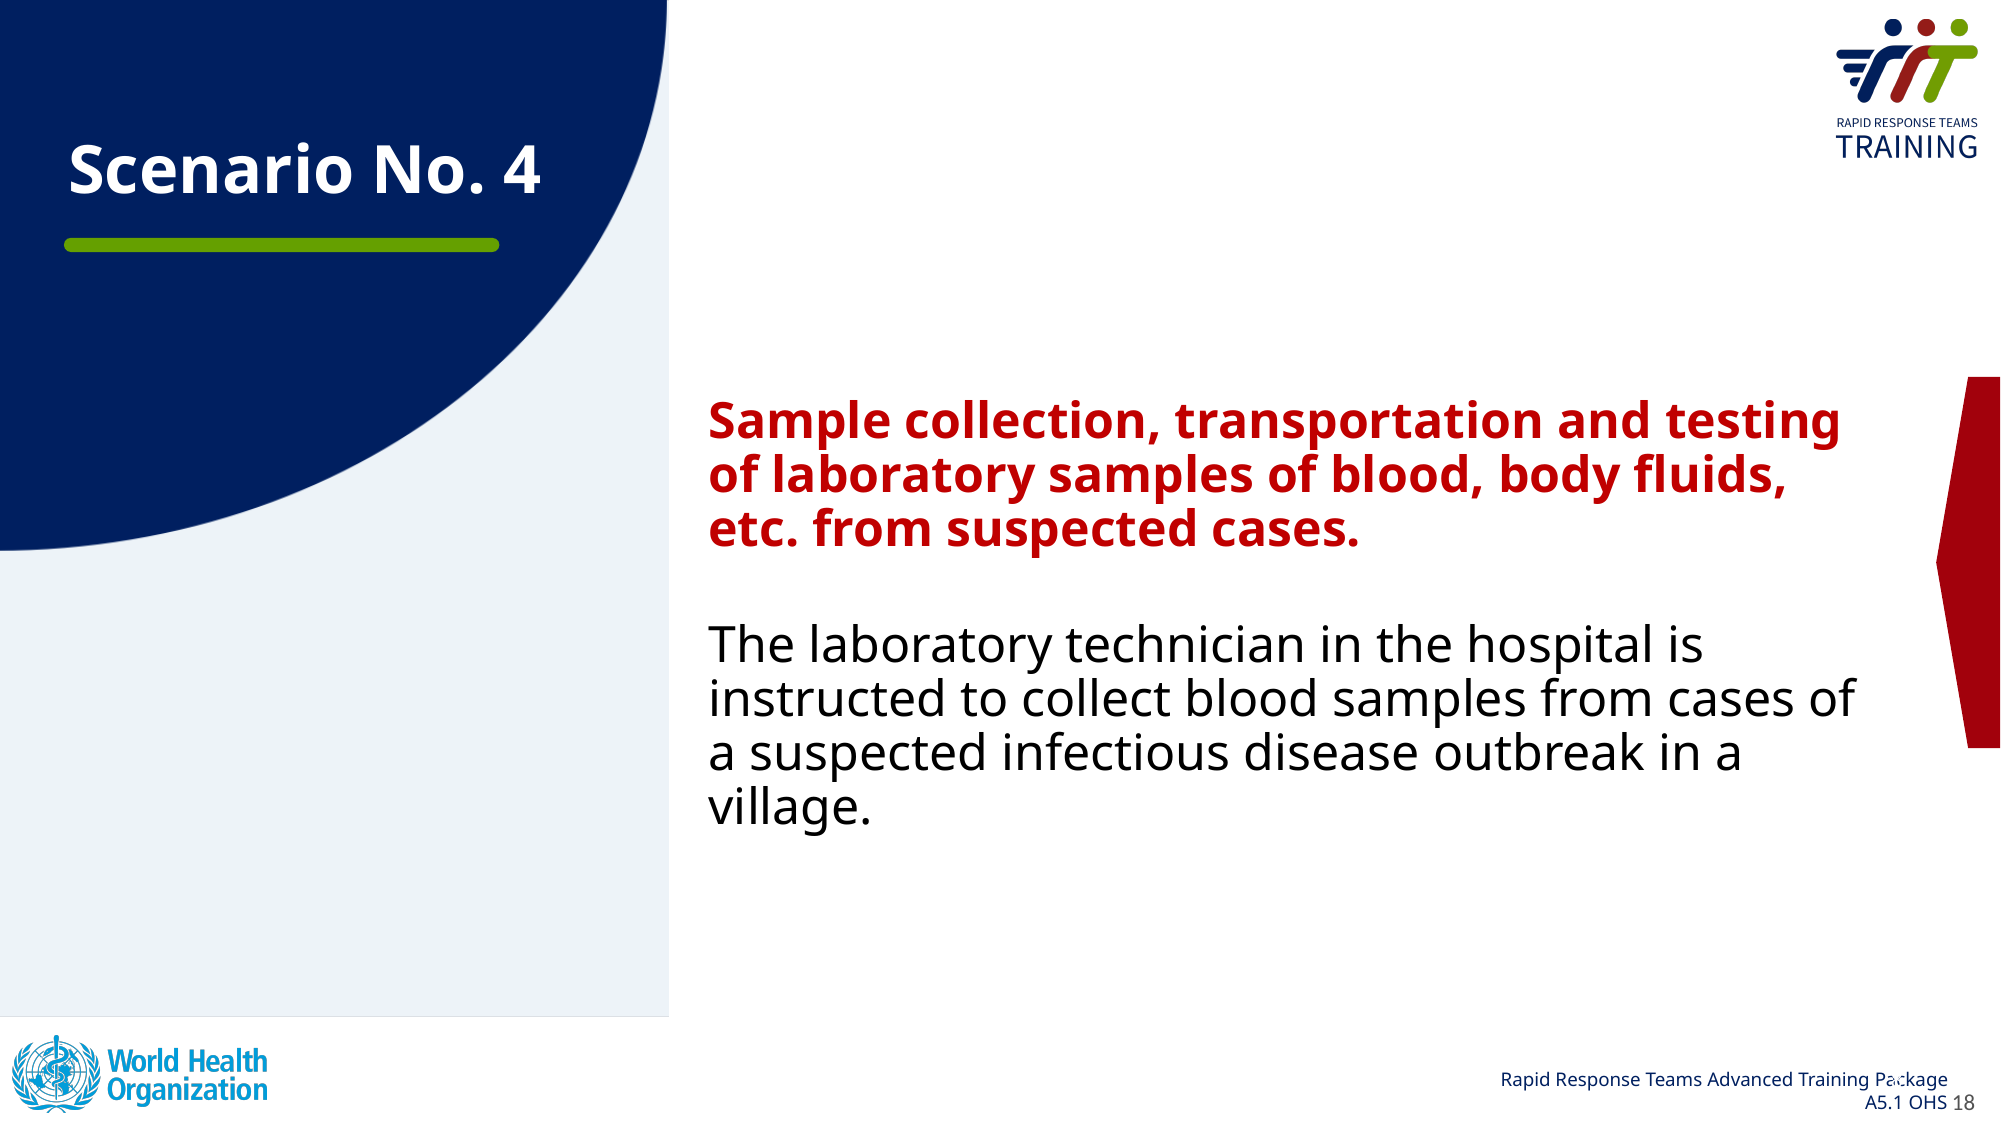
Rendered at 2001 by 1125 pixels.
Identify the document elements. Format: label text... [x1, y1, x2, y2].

picture [0, 0, 669, 1018]
list Sample collection, transportation and testing of laboratory samples of blood, body fluids, etc. from suspected cases. The laboratory technician in the hospital is instructed to collect blood samples from cases of a suspected infectious disease outbreak in a village. [700, 386, 1884, 1049]
slide_number 18 [1882, 1037, 1922, 1082]
picture [12, 1035, 267, 1113]
text_box [63, 237, 500, 253]
picture [1835, 19, 1978, 167]
picture [58, 1050, 64, 1058]
text_box Scenario No. 4 [60, 128, 759, 260]
picture [12, 1083, 48, 1113]
